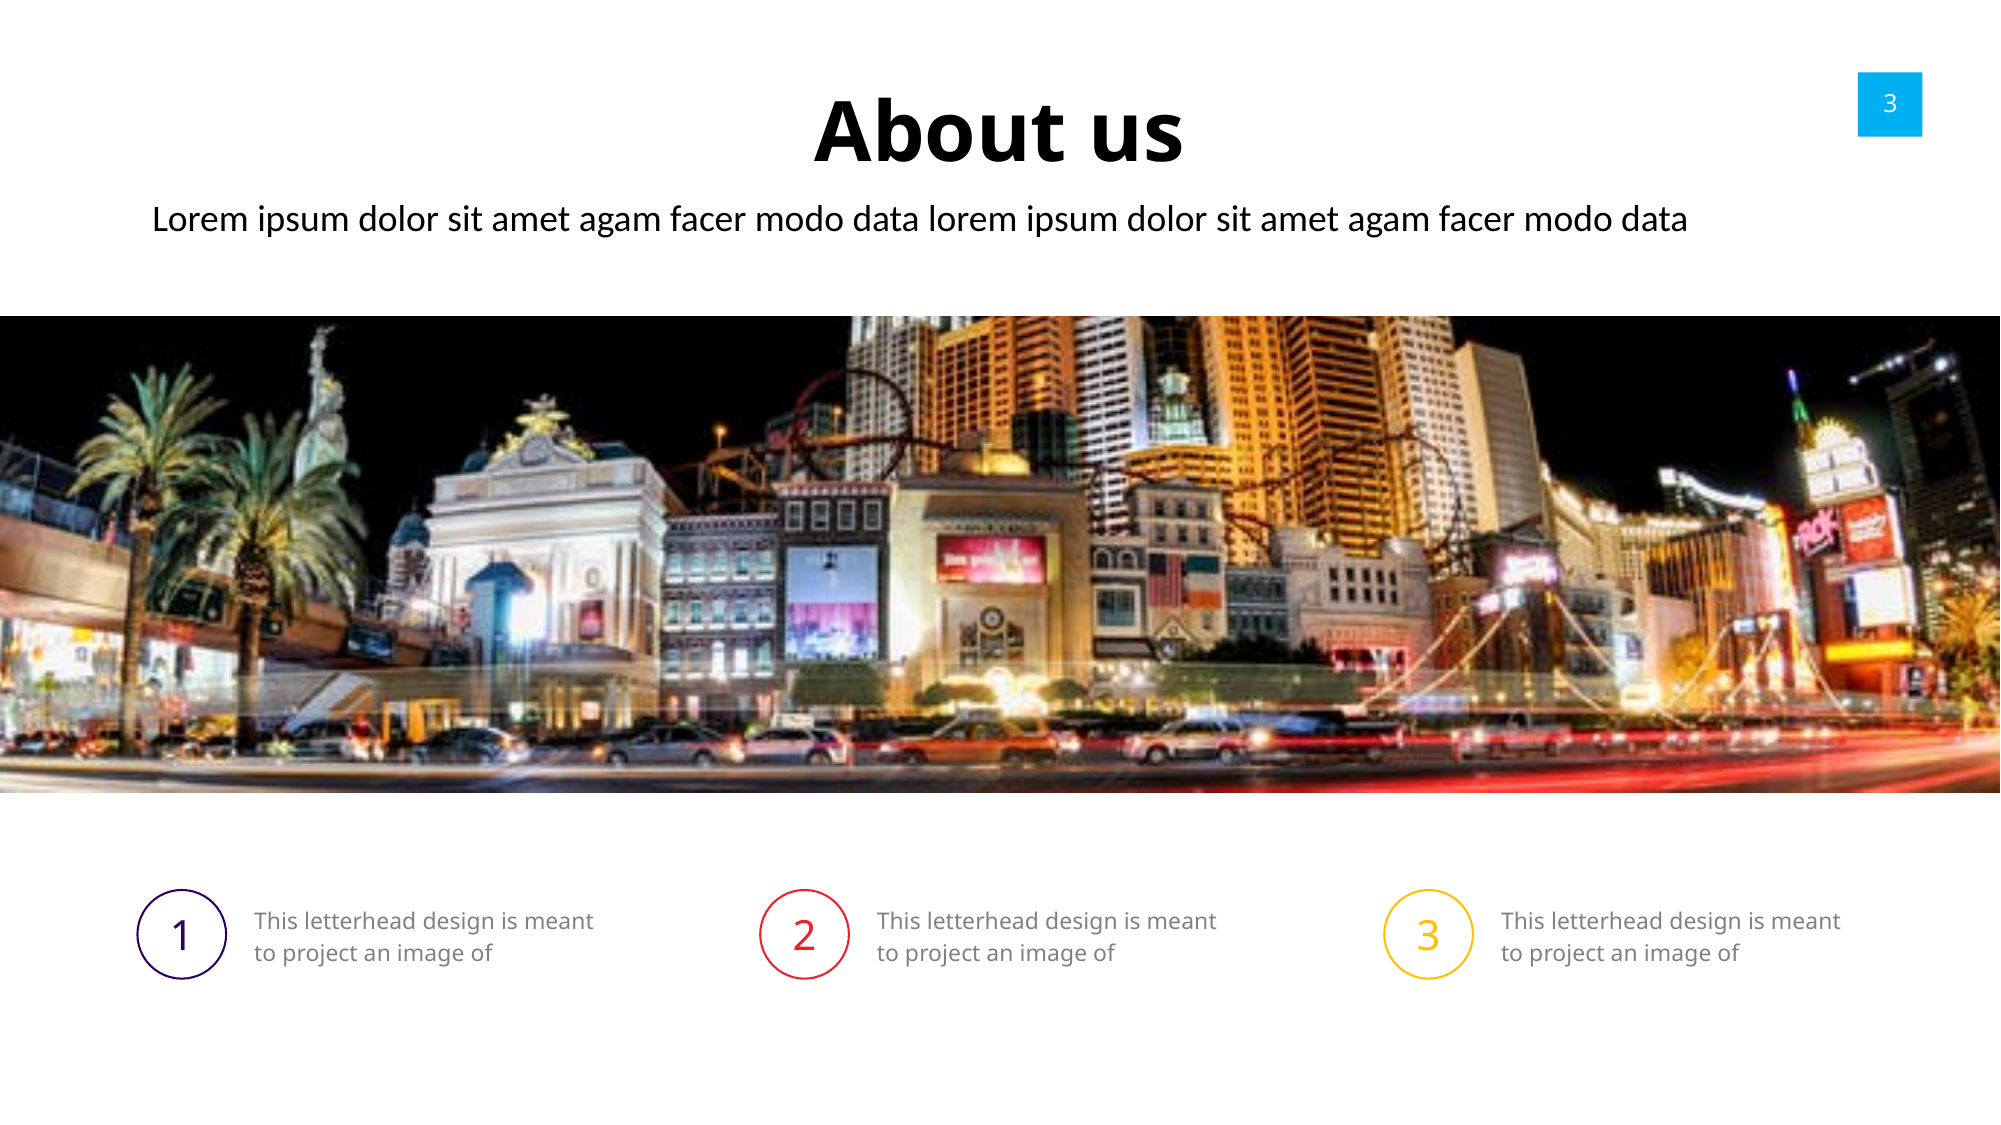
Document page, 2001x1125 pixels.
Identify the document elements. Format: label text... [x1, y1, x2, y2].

slide_number 3 [1863, 78, 1927, 130]
title About us [137, 227, 1863, 237]
subtitle Lorem ipsum dolor sit amet agam facer modo data lorem ipsum dolor sit amet agam facer modo data [137, 186, 1863, 227]
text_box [137, 889, 600, 979]
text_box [760, 889, 1224, 979]
title About us [137, 33, 1863, 186]
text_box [1384, 889, 1863, 979]
picture [0, 316, 2000, 793]
